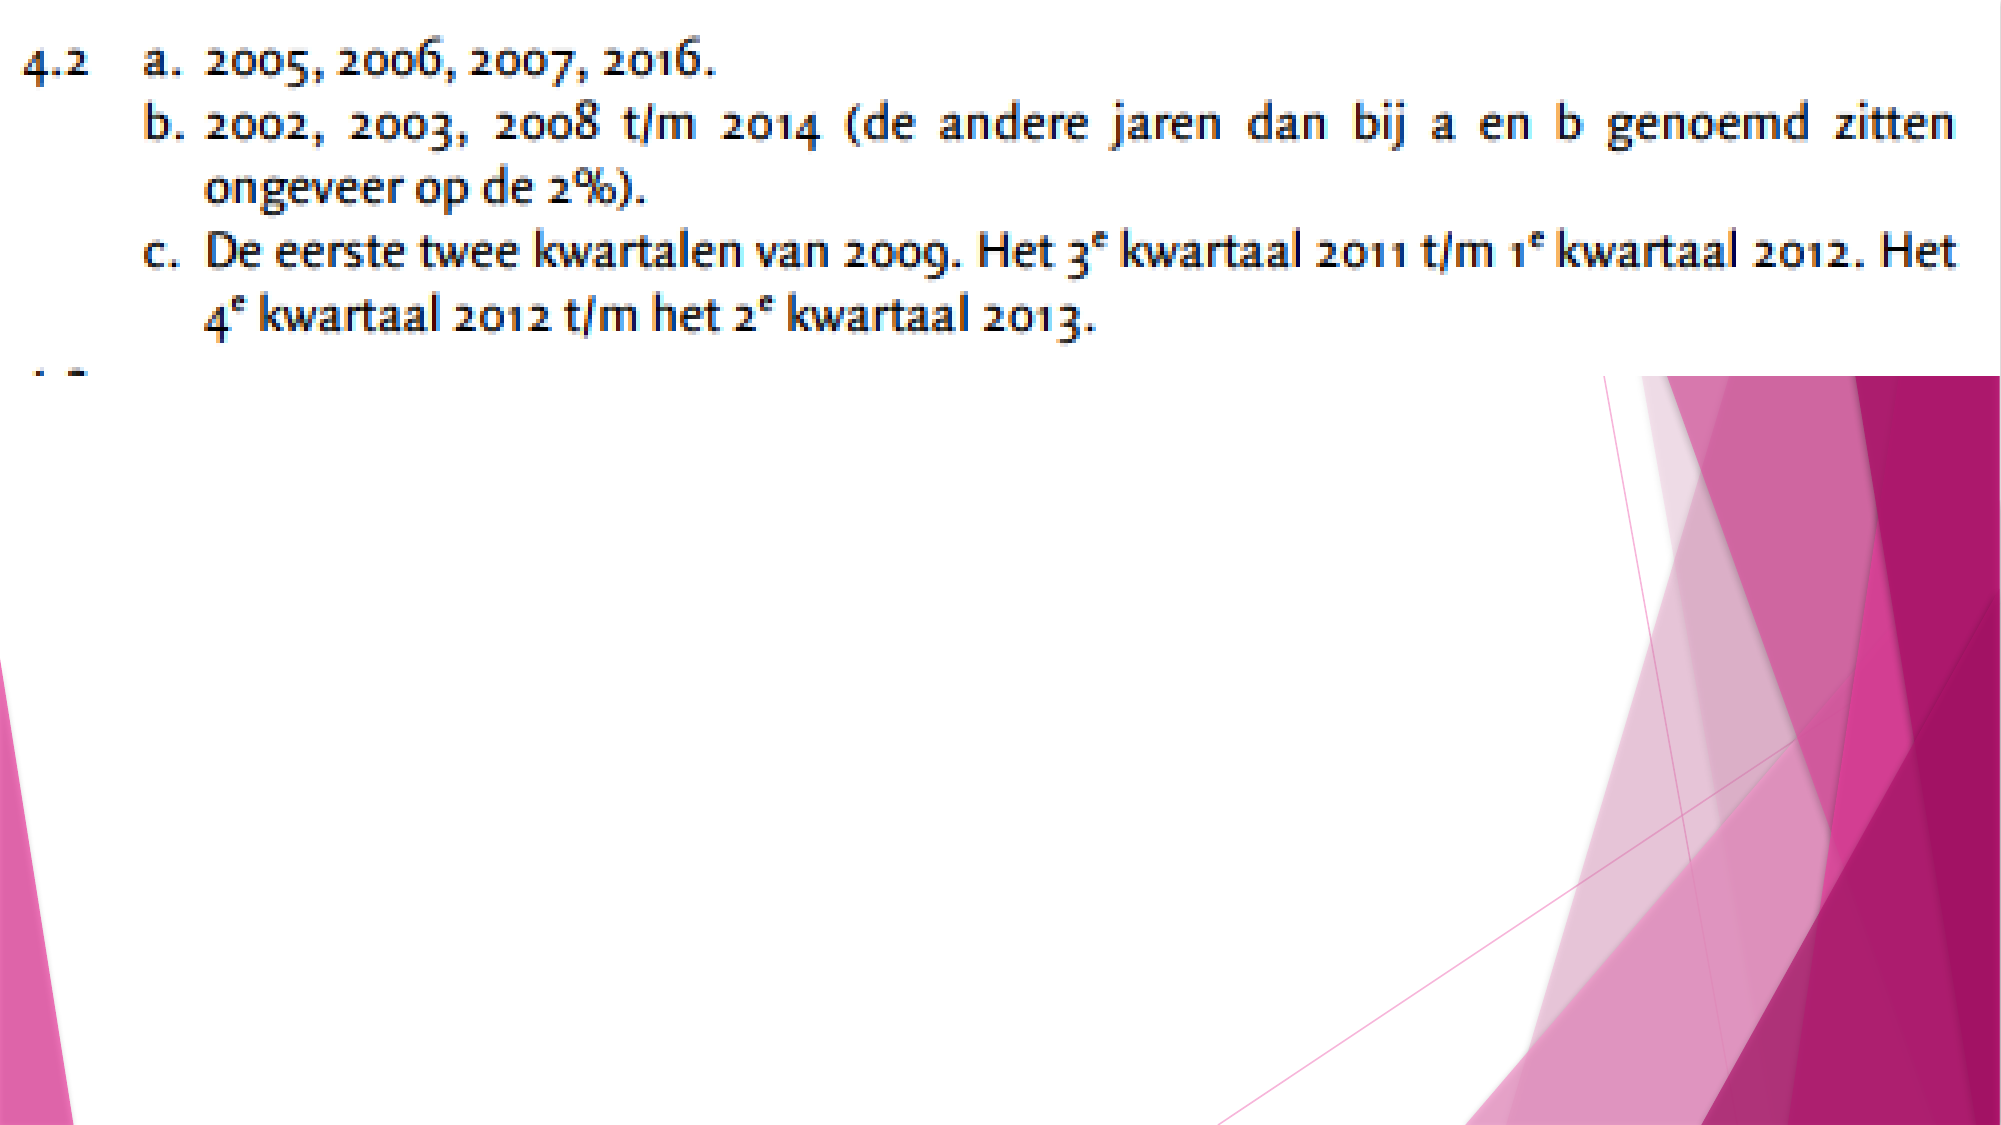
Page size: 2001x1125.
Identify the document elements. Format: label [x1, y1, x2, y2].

picture [0, 0, 2000, 377]
